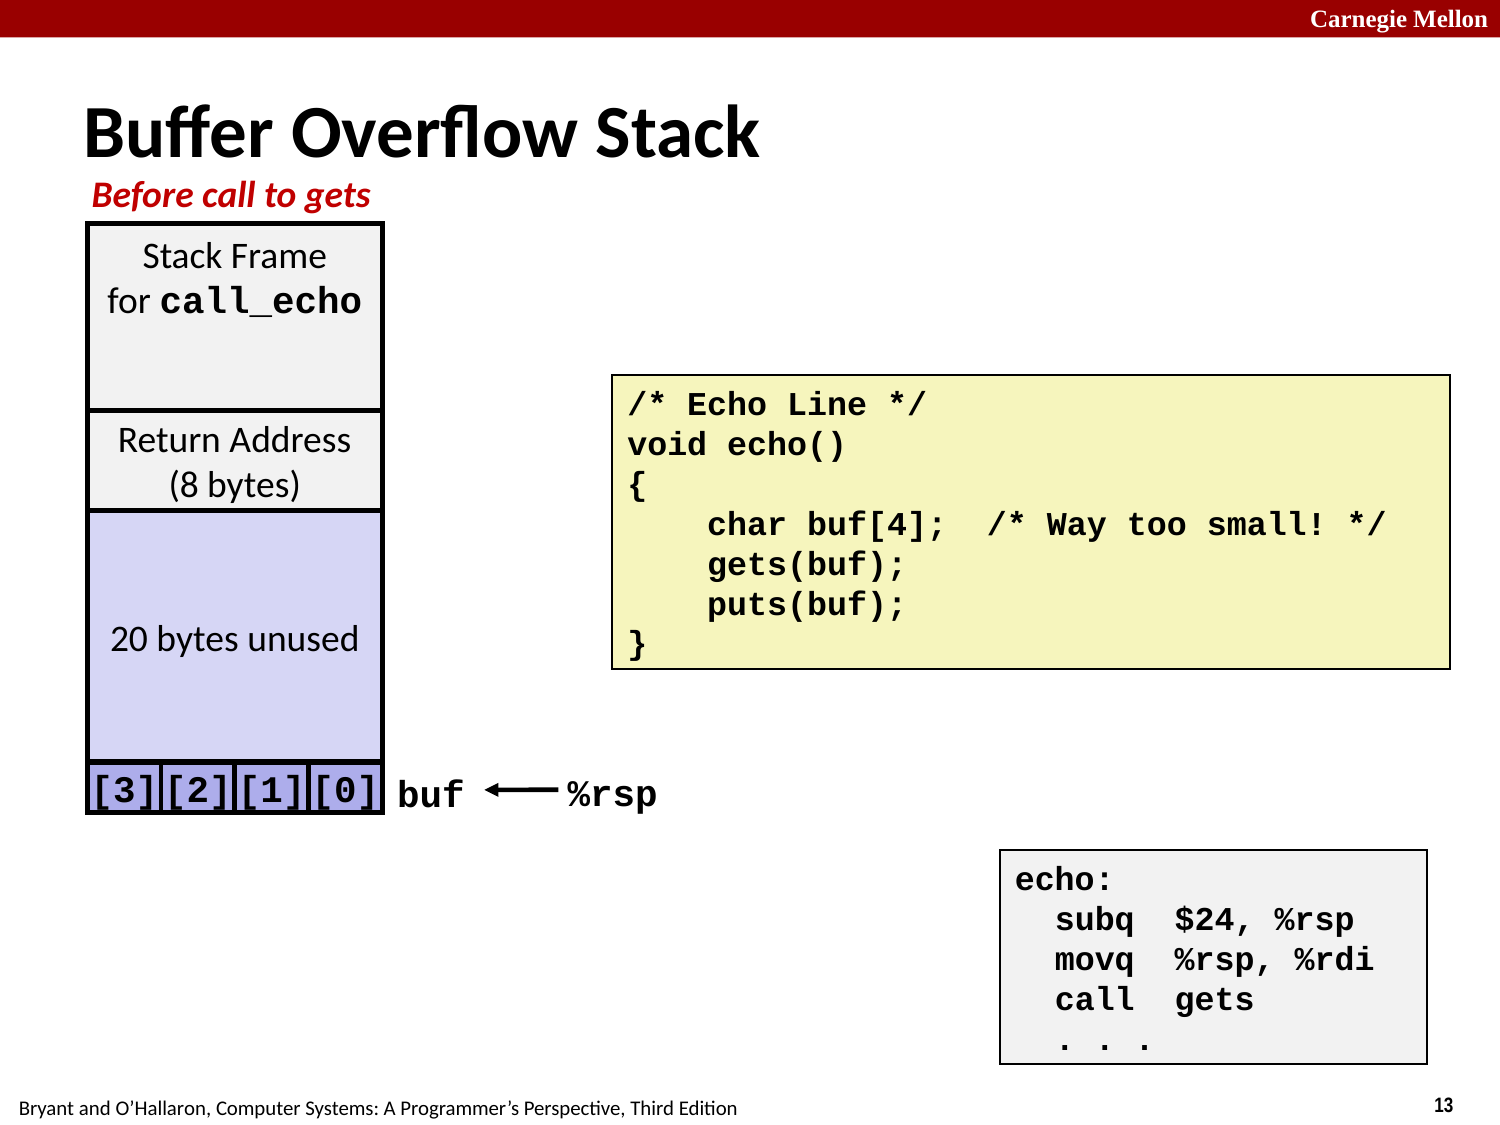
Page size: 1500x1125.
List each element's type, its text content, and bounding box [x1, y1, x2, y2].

text_box /* Echo Line */ void echo() { char buf[4]; /* Way too small! */ gets(buf); puts(buf); } [612, 374, 1450, 669]
text_box [484, 783, 552, 797]
text_box echo: subq $24, %rsp movq %rsp, %rdi call gets . . . [999, 849, 1427, 1064]
text_box [0] [308, 762, 382, 813]
text_box Stack Frame for call_echo [87, 223, 383, 411]
text_box %rsp [552, 761, 673, 822]
text_box Before call to gets [76, 162, 386, 223]
title Buffer Overflow Stack [68, 80, 1134, 176]
text_box Return Address (8 bytes) [87, 411, 383, 510]
text_box [2] [161, 762, 234, 813]
text_box [3] [87, 762, 161, 813]
text_box 20 bytes unused [87, 510, 383, 762]
text_box [1] [234, 762, 308, 813]
text_box buf [382, 762, 480, 823]
